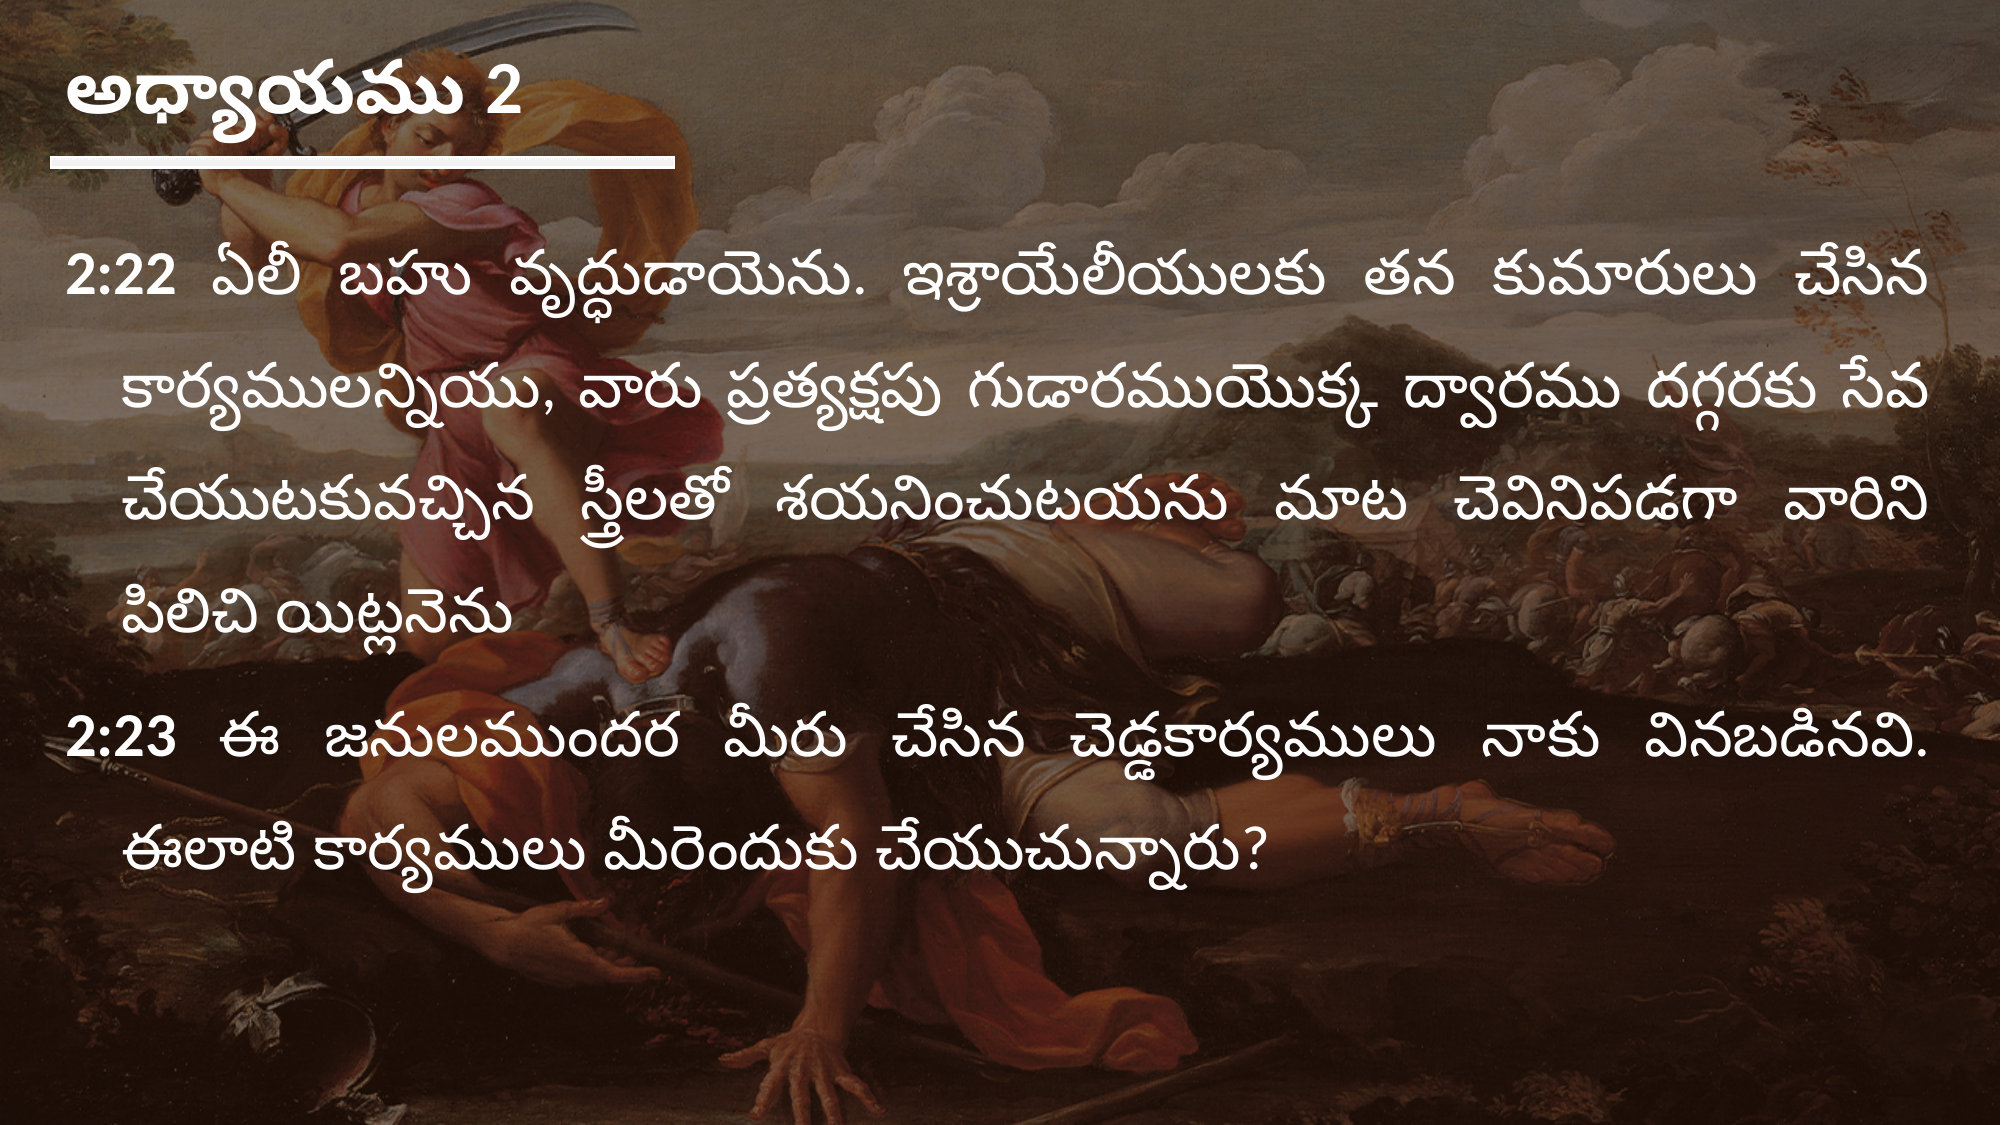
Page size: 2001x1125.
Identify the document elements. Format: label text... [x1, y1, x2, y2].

picture [0, 0, 2000, 1125]
title అధ్యాయము 2 [50, 0, 1925, 167]
list 2:22 ఏలీ బహు వృద్ధుడాయెను. ఇశ్రాయేలీయులకు తన కుమారులు చేసిన కార్యములన్నియు, వారు ప్రత్యక్షపు గుడారముయొక్క ద్వారము దగ్గరకు సేవ చేయుటకువచ్చిన స్త్రీలతో శయనించుటయను మాట చెవినిపడగా వారిని పిలిచి యిట్లనెను 2:23 ఈ జనులముందర మీరు చేసిన చెడ్డకార్యములు నాకు వినబడినవి. ఈలాటి కార్యములు మీరెందుకు చేయుచున్నారు? [50, 187, 1946, 1063]
